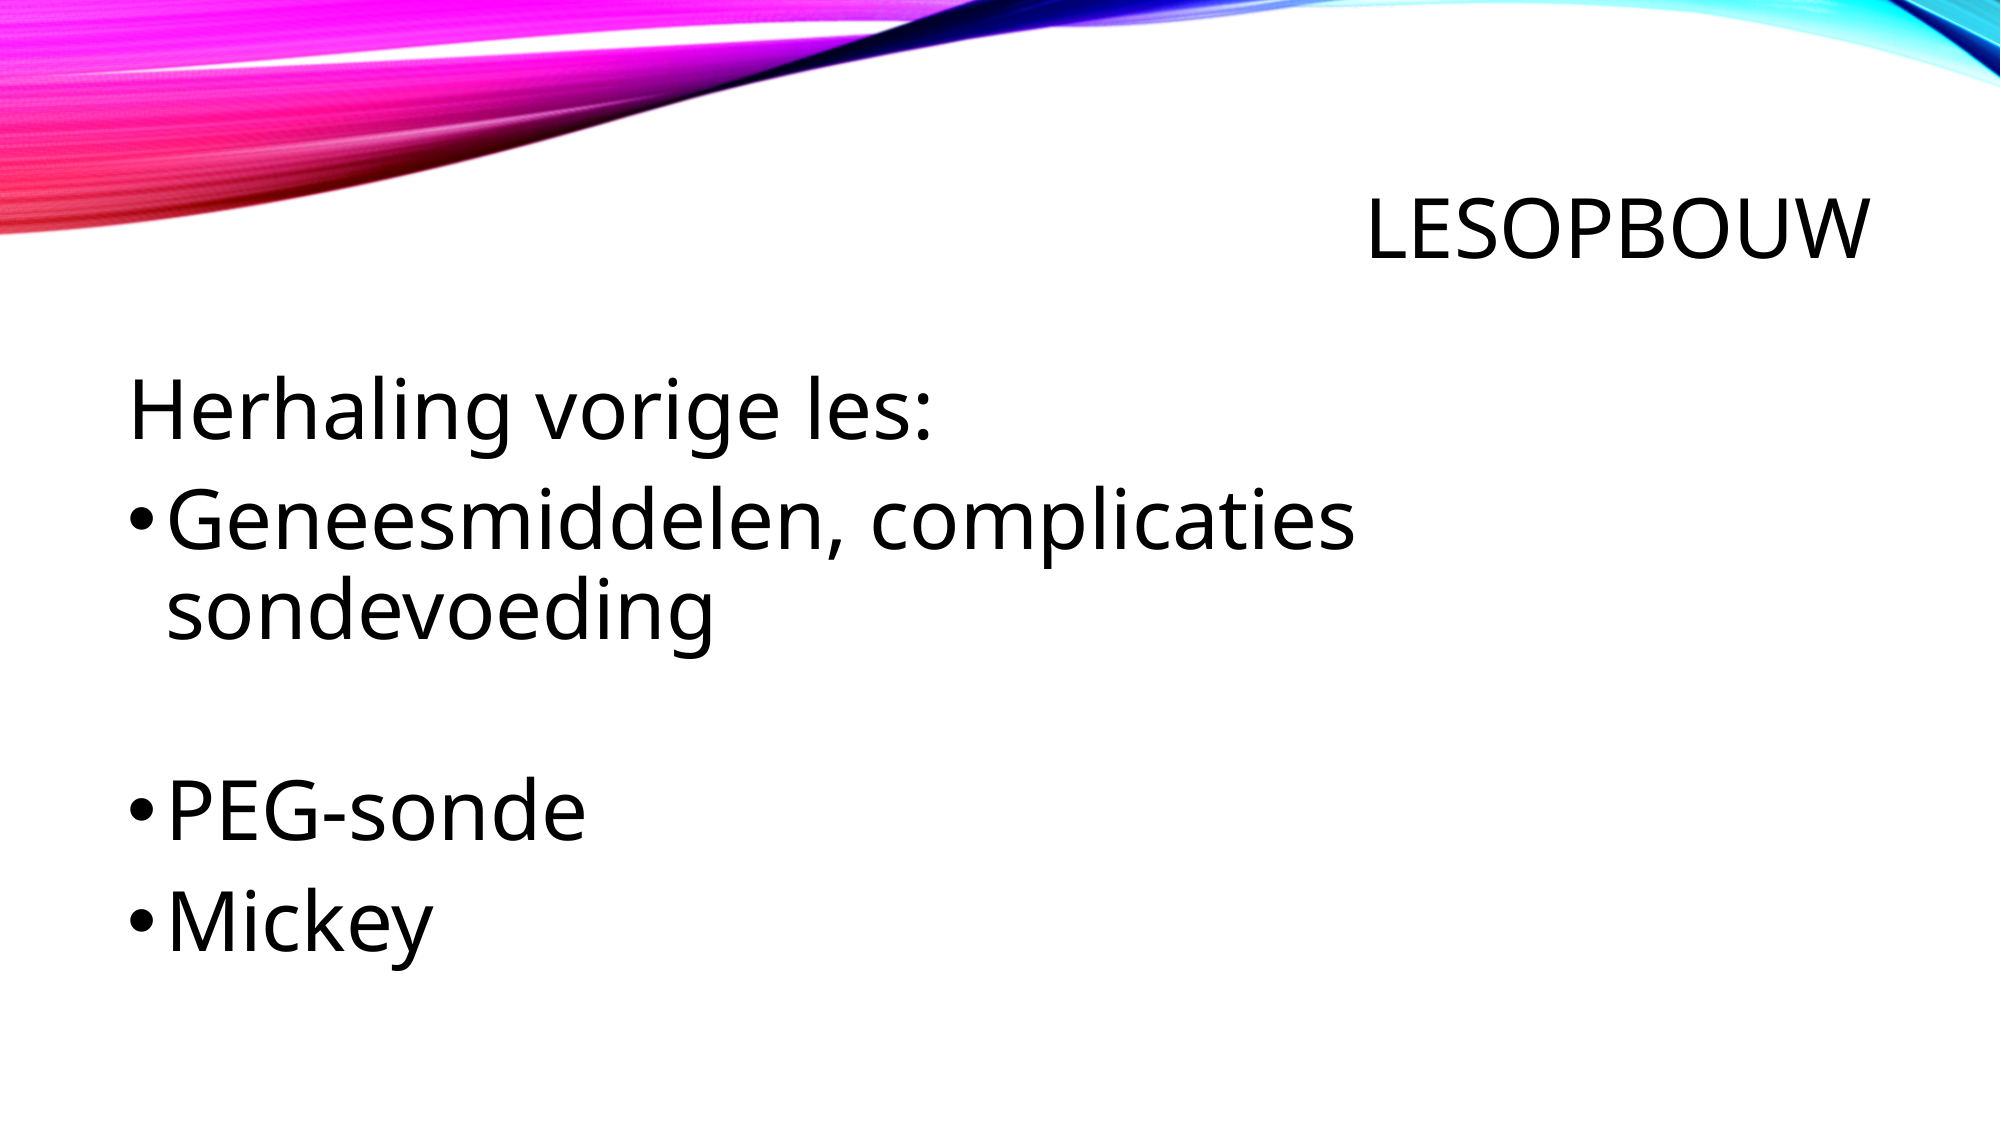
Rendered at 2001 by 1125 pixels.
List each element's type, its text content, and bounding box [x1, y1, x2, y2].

list Herhaling vorige les: Geneesmiddelen, complicaties sondevoeding PEG-sonde Mickey [112, 360, 1888, 1021]
picture [1910, 0, 2000, 45]
picture [0, 0, 2000, 237]
picture [1890, 0, 2000, 75]
title Lesopbouw [474, 125, 1888, 338]
